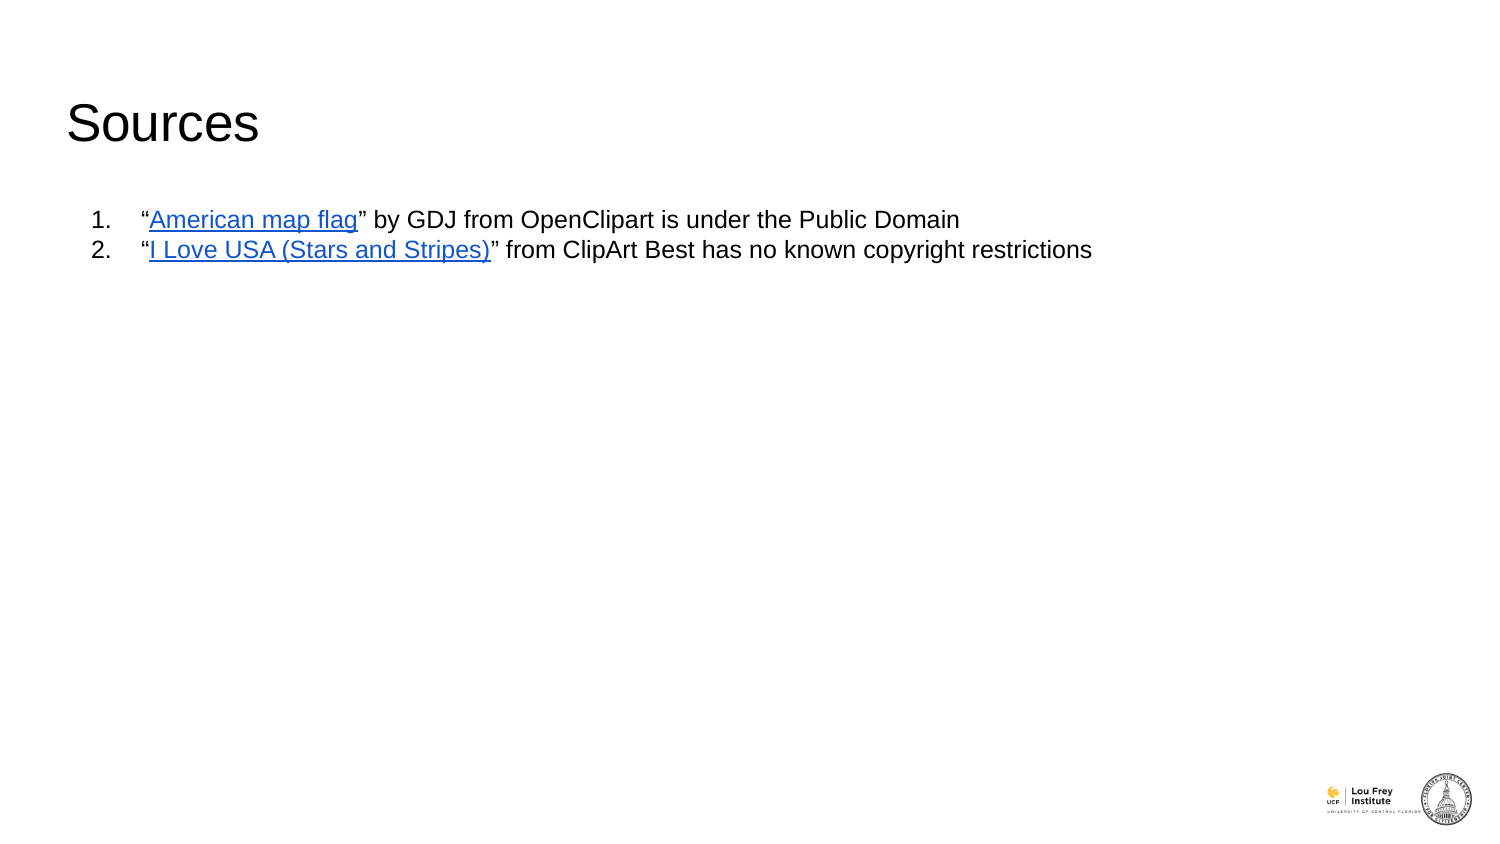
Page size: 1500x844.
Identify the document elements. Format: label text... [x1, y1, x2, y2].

title Sources [51, 72, 1449, 167]
picture [1319, 767, 1483, 831]
list “American map flag” by GDJ from OpenClipart is under the Public Domain “I Love USA (Stars and Stripes)” from ClipArt Best has no known copyright restrictions [51, 189, 1449, 750]
